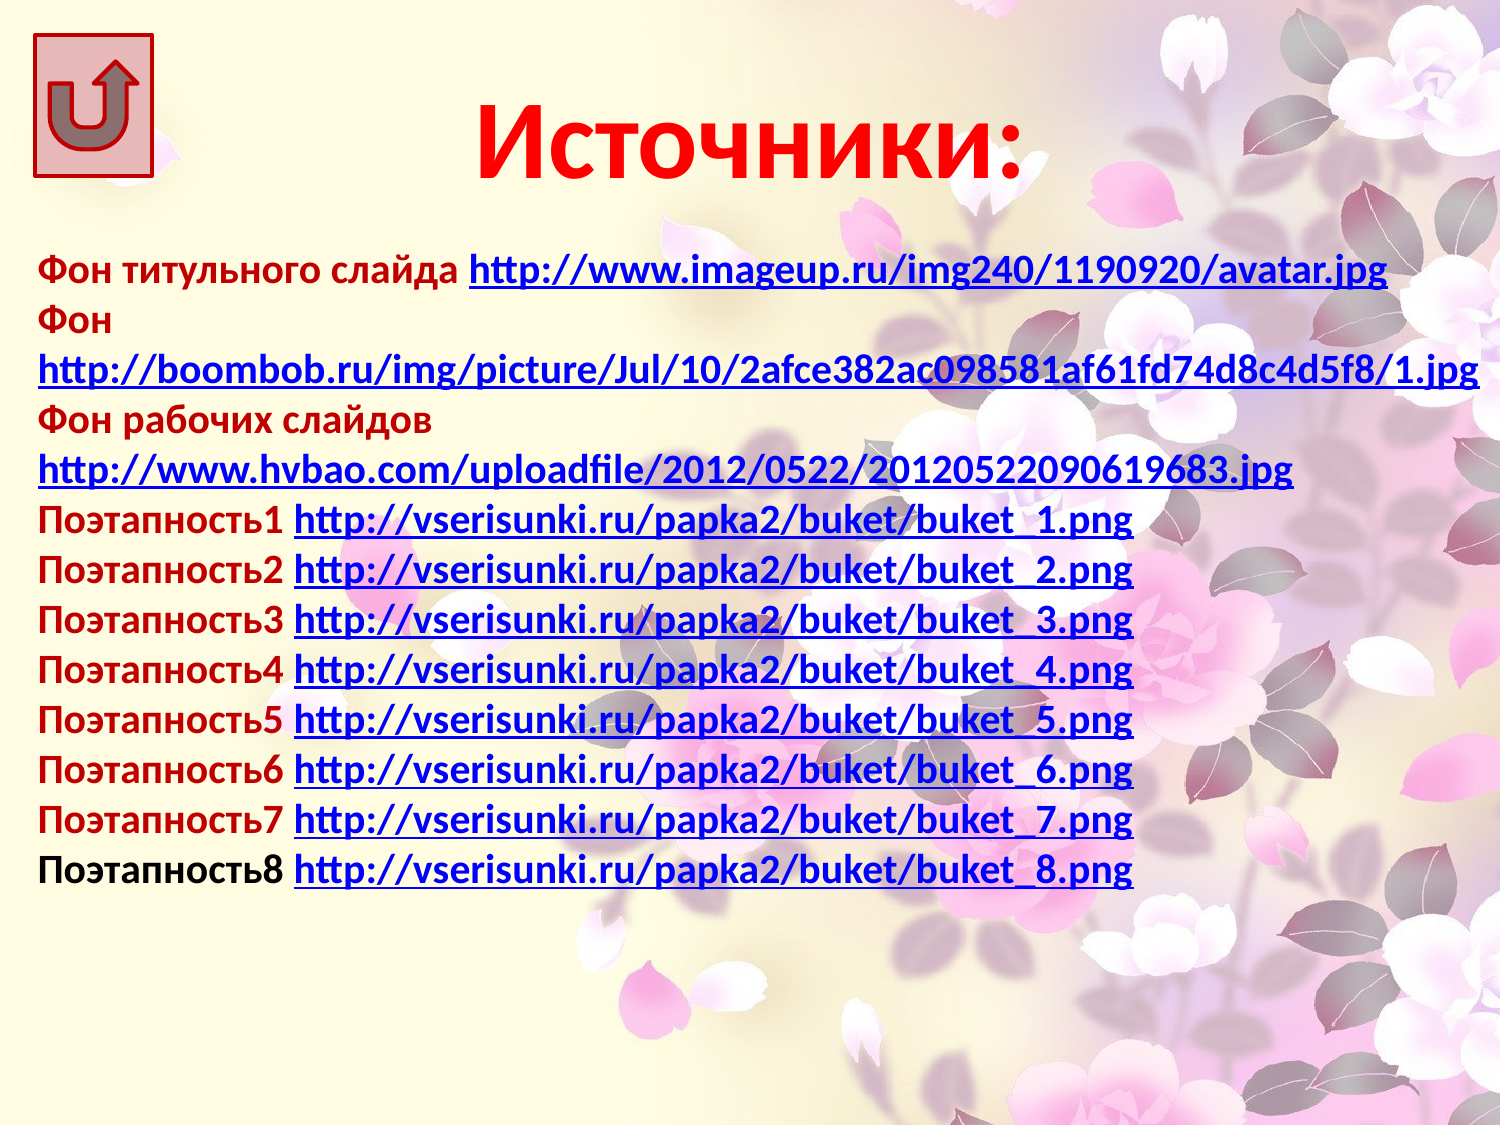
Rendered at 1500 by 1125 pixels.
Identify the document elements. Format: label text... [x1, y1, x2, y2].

text_box [33, 33, 154, 178]
text_box Источники: [459, 58, 1042, 209]
text_box Фон титульного слайда http://www.imageup.ru/img240/1190920/avatar.jpg Фон http://boombob.ru/img/picture/Jul/10/2afce382ac098581af61fd74d8c4d5f8/1.jpg Фон рабочих слайдов http://www.hvbao.com/uploadfile/2012/0522/20120522090619683.jpg Поэтапность1 http://vserisunki.ru/papka2/buket/buket_1.png Поэтапность2 http://vserisunki.ru/papka2/buket/buket_2.png Поэтапность3 http://vserisunki.ru/papka2/buket/buket_3.png Поэтапность4 http://vserisunki.ru/papka2/buket/buket_4.png Поэтапность5 http://vserisunki.ru/papka2/buket/buket_5.png Поэтапность6 http://vserisunki.ru/papka2/buket/buket_6.png Поэтапность7 http://vserisunki.ru/papka2/buket/buket_7.png Поэтапность8 http://vserisunki.ru/papka2/buket/buket_8.png [22, 234, 1496, 945]
